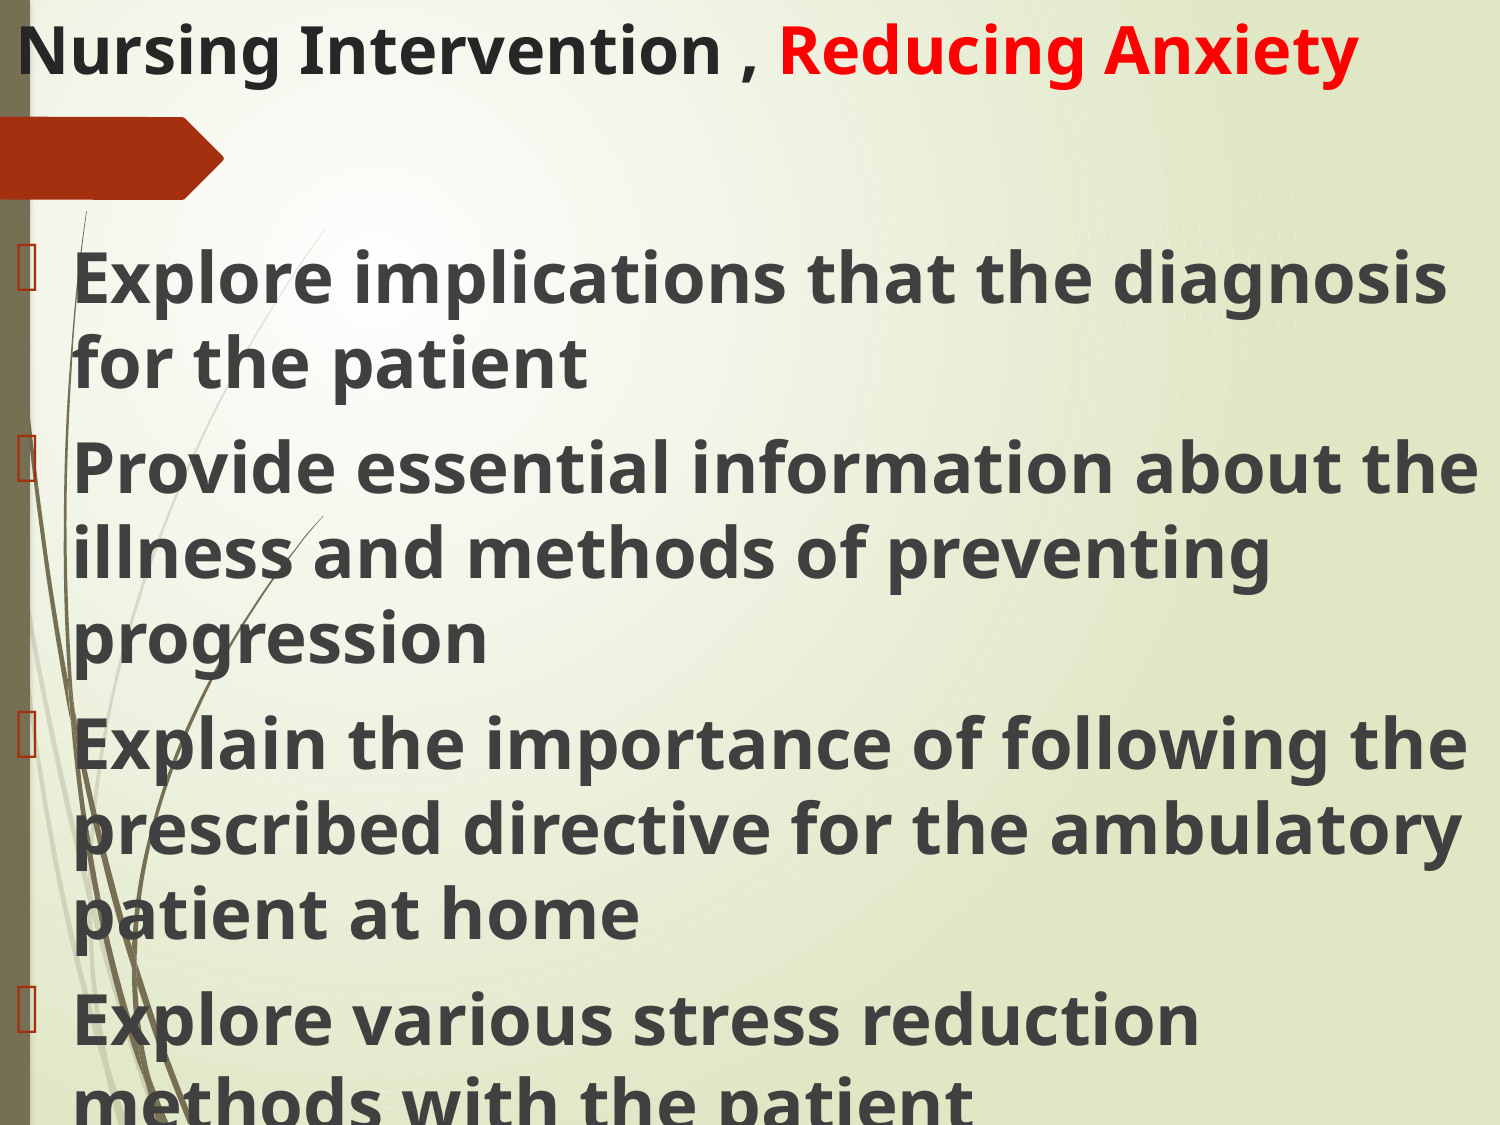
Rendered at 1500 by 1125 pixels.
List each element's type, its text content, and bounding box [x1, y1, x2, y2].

list Explore implications that the diagnosis for the patient Provide essential information about the illness and methods of preventing progression Explain the importance of following the prescribed directive for the ambulatory patient at home Explore various stress reduction methods with the patient [0, 224, 1500, 1125]
title Nursing Intervention , Reducing Anxiety [0, 0, 1500, 224]
